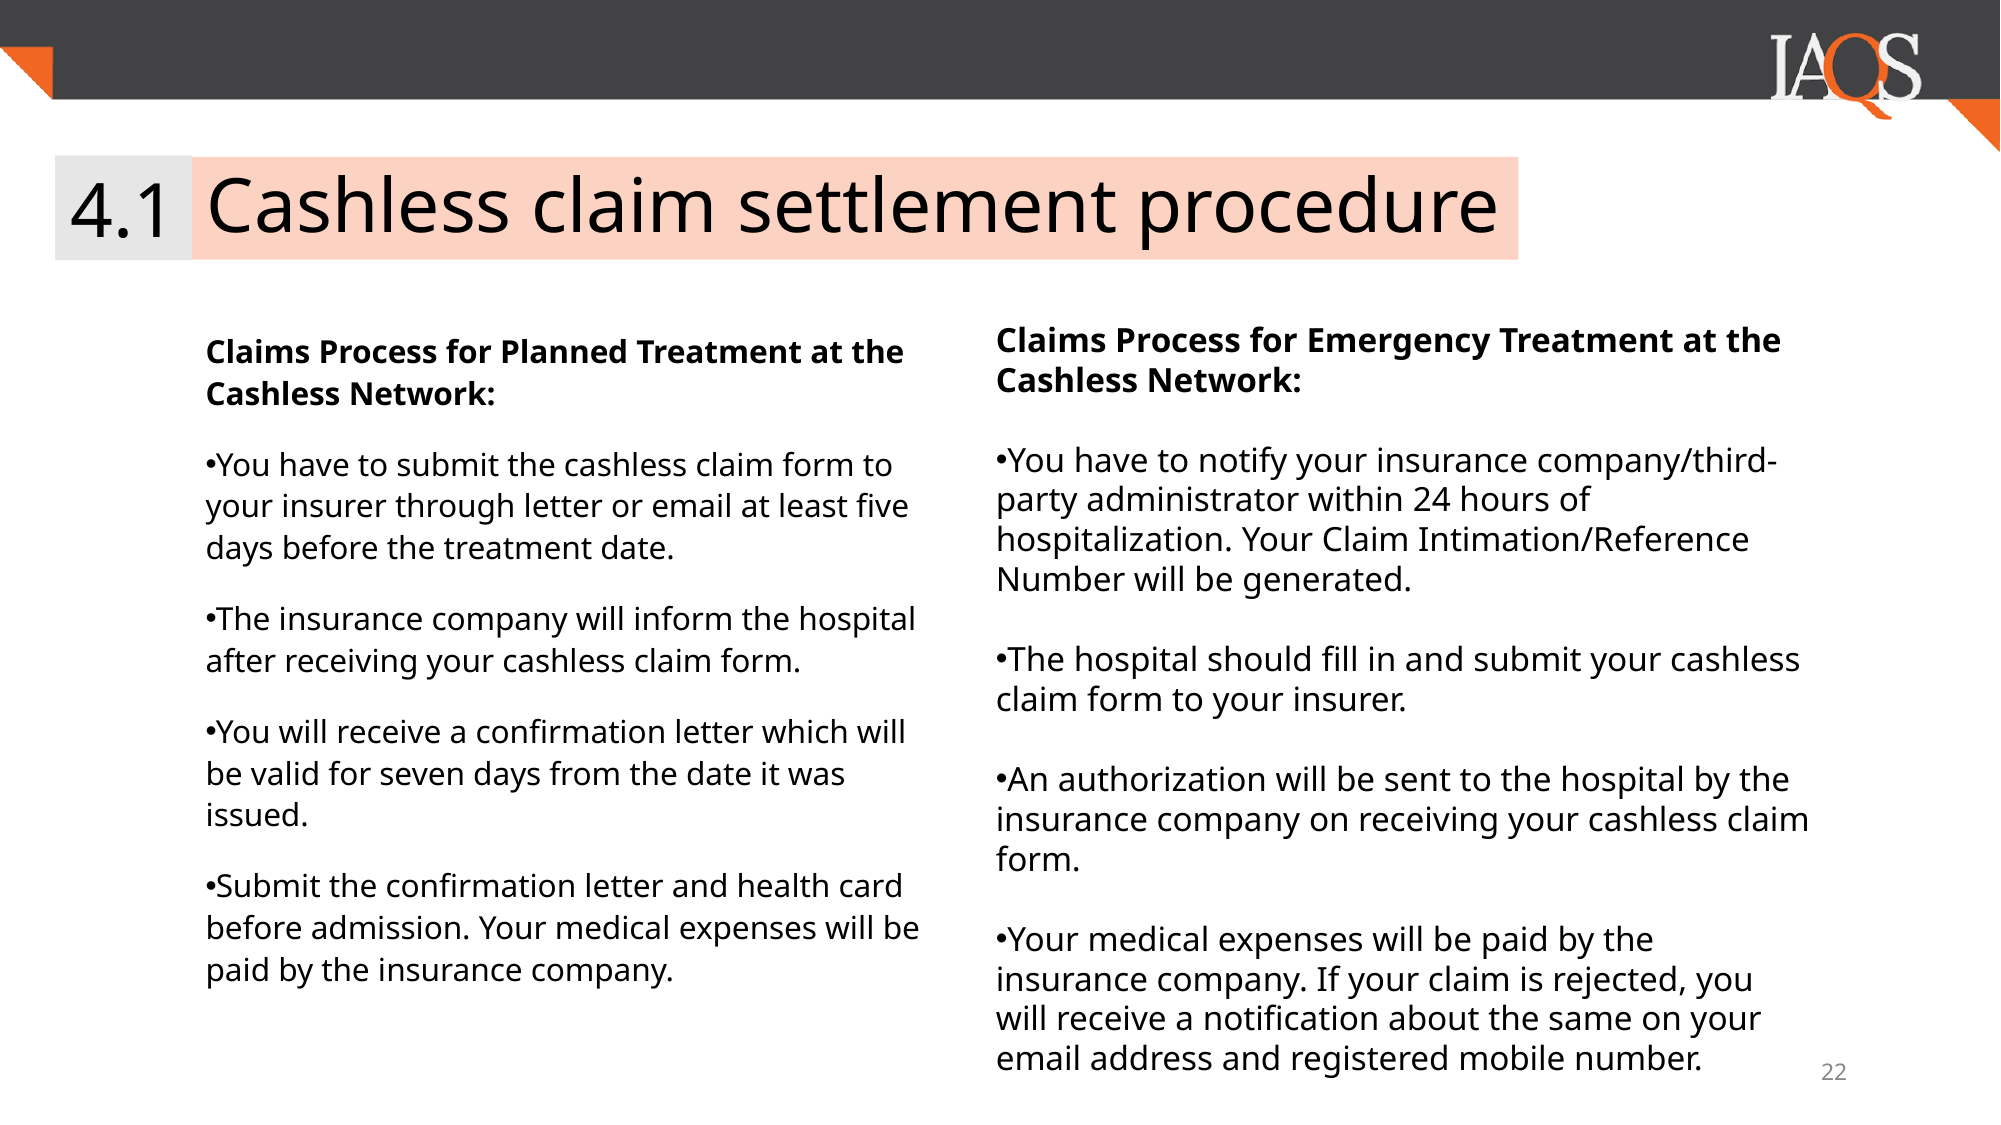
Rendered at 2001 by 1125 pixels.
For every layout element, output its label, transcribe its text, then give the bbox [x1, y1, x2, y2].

slide_number ‹#› [1828, 1042, 1863, 1103]
list Claims Process for Planned Treatment at the Cashless Network: You have to submit the cashless claim form to your insurer through letter or email at least five days before the treatment date. The insurance company will inform the hospital after receiving your cashless claim form. You will receive a confirmation letter which will be valid for seven days from the date it was issued. Submit the confirmation letter and health card before admission. Your medical expenses will be paid by the insurance company. [190, 320, 940, 1014]
picture [0, 0, 2000, 152]
text_box Claims Process for Emergency Treatment at the Cashless Network: You have to notify your insurance company/third-party administrator within 24 hours of hospitalization. Your Claim Intimation/Reference Number will be generated. The hospital should fill in and submit your cashless claim form to your insurer. An authorization will be sent to the hospital by the insurance company on receiving your cashless claim form. Your medical expenses will be paid by the insurance company. If your claim is rejected, you will receive a notification about the same on your email address and registered mobile number. [980, 311, 1828, 1125]
text_box 4.1 [55, 155, 192, 261]
title Cashless claim settlement procedure [192, 156, 1519, 260]
